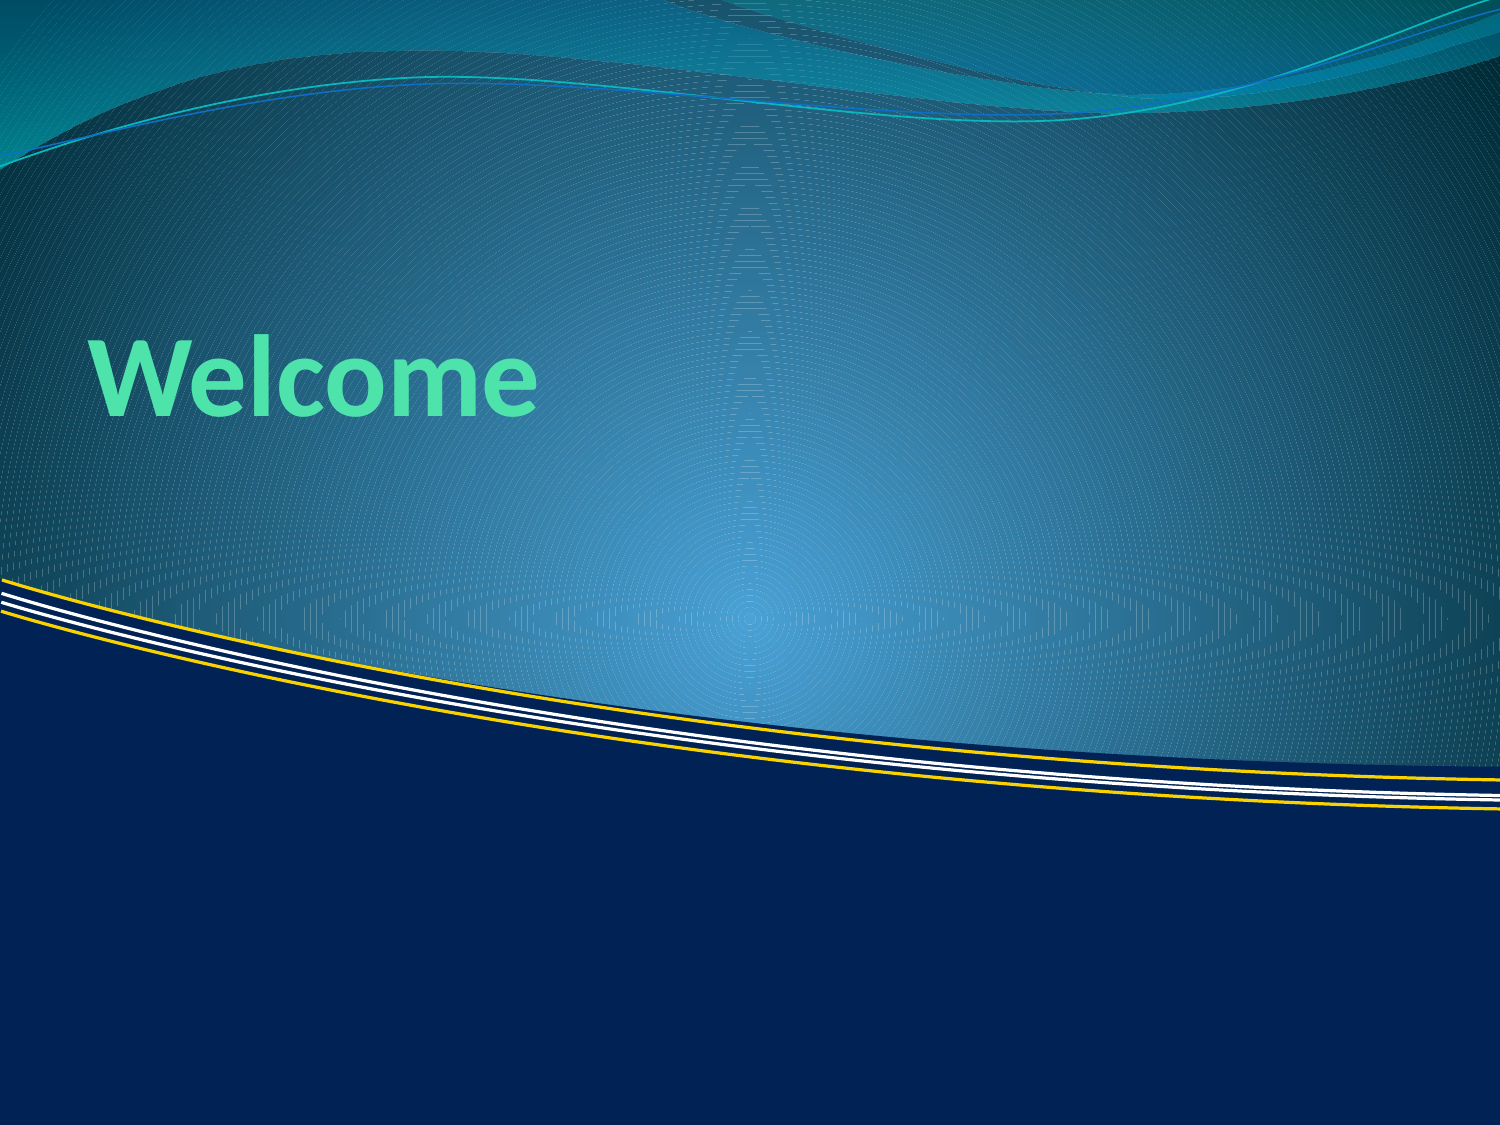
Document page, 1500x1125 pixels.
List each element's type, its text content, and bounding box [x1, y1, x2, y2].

title Welcome [86, 216, 1362, 440]
picture [0, 573, 1500, 1125]
